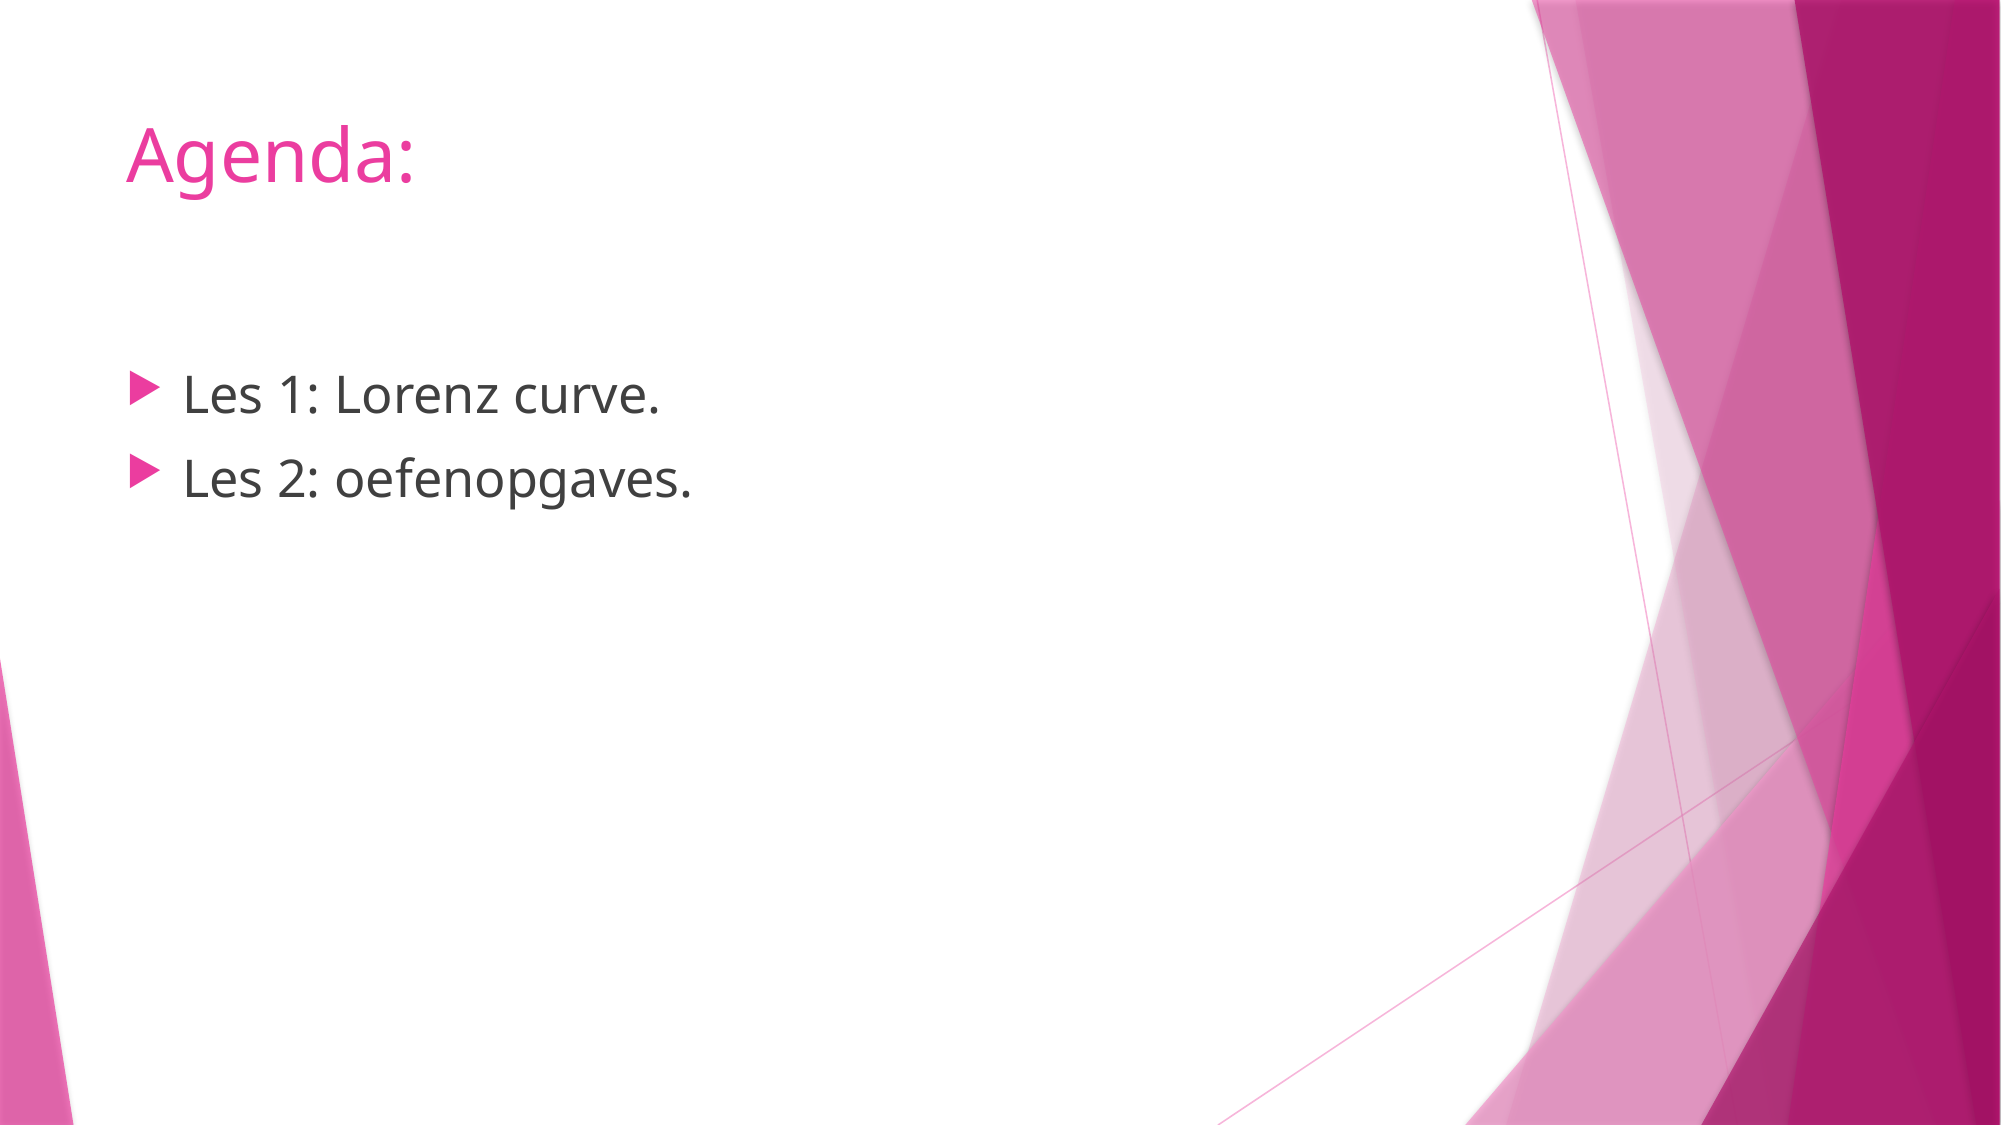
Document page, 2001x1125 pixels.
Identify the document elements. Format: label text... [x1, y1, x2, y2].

title Agenda: [111, 99, 1522, 317]
list Les 1: Lorenz curve. Les 2: oefenopgaves. [111, 354, 1522, 992]
